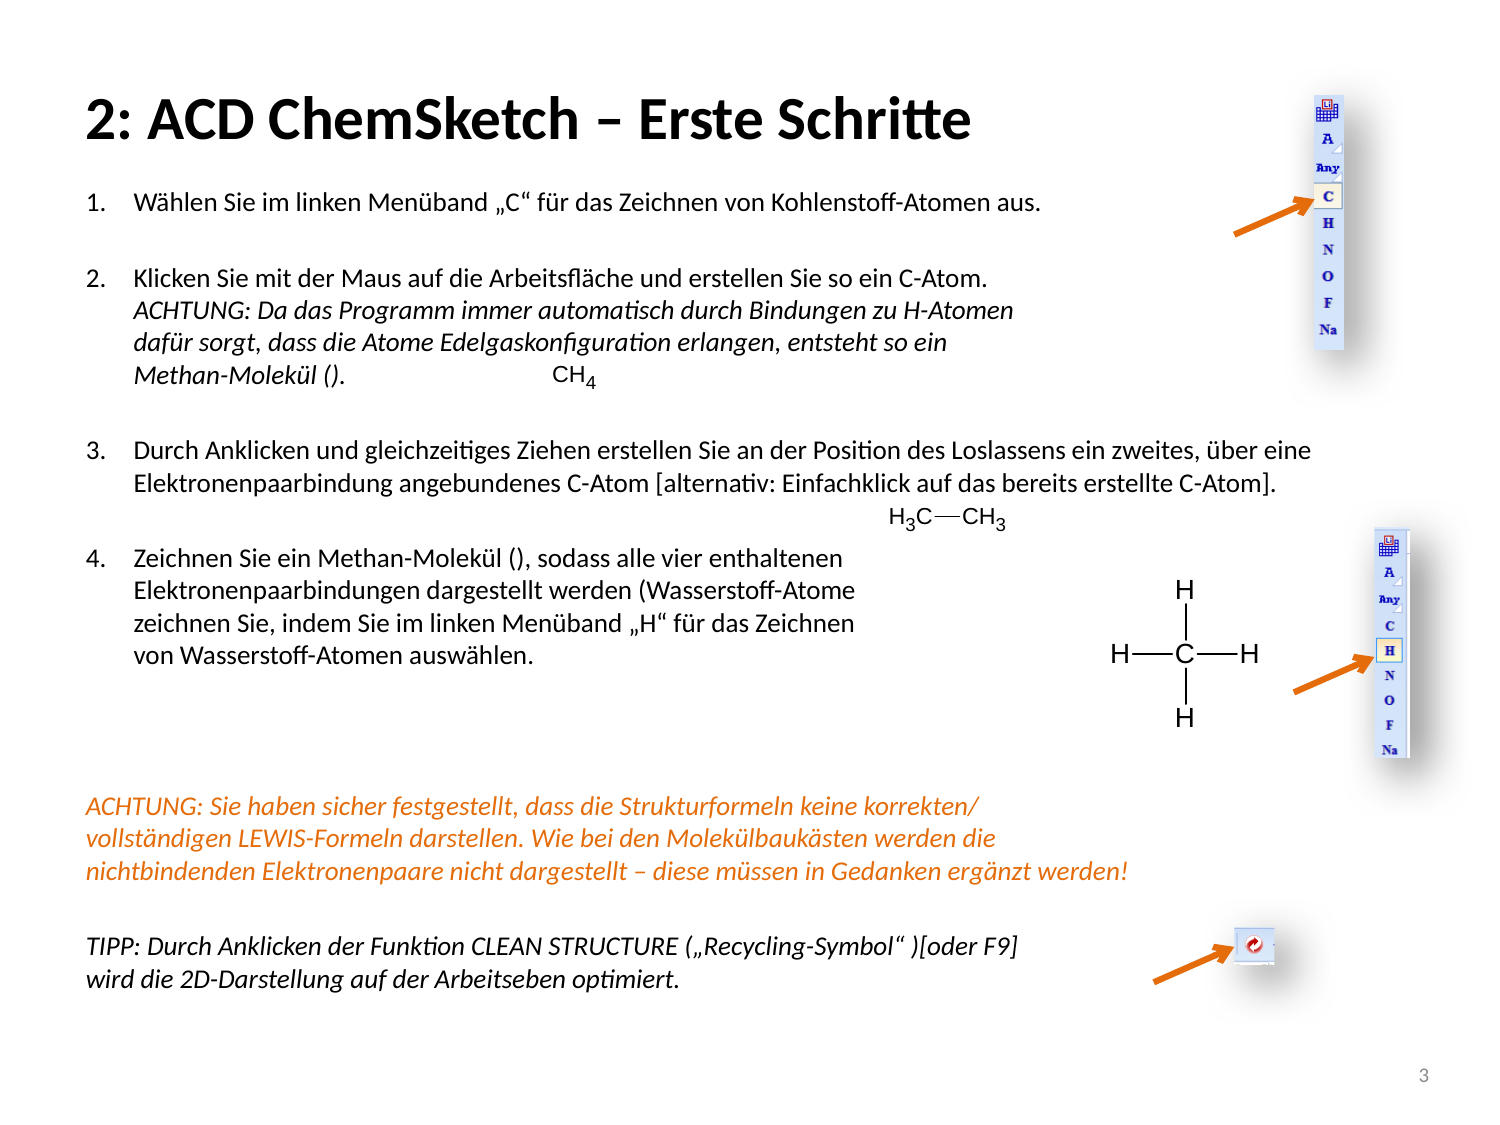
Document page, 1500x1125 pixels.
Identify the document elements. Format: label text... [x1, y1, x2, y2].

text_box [1234, 95, 1344, 351]
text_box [1293, 526, 1411, 758]
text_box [551, 361, 597, 394]
slide_number 3 [1311, 1051, 1430, 1087]
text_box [1153, 927, 1275, 983]
title 2: ACD ChemSketch – Erste Schritte [70, 70, 1430, 160]
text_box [1109, 573, 1261, 735]
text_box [888, 503, 1007, 536]
